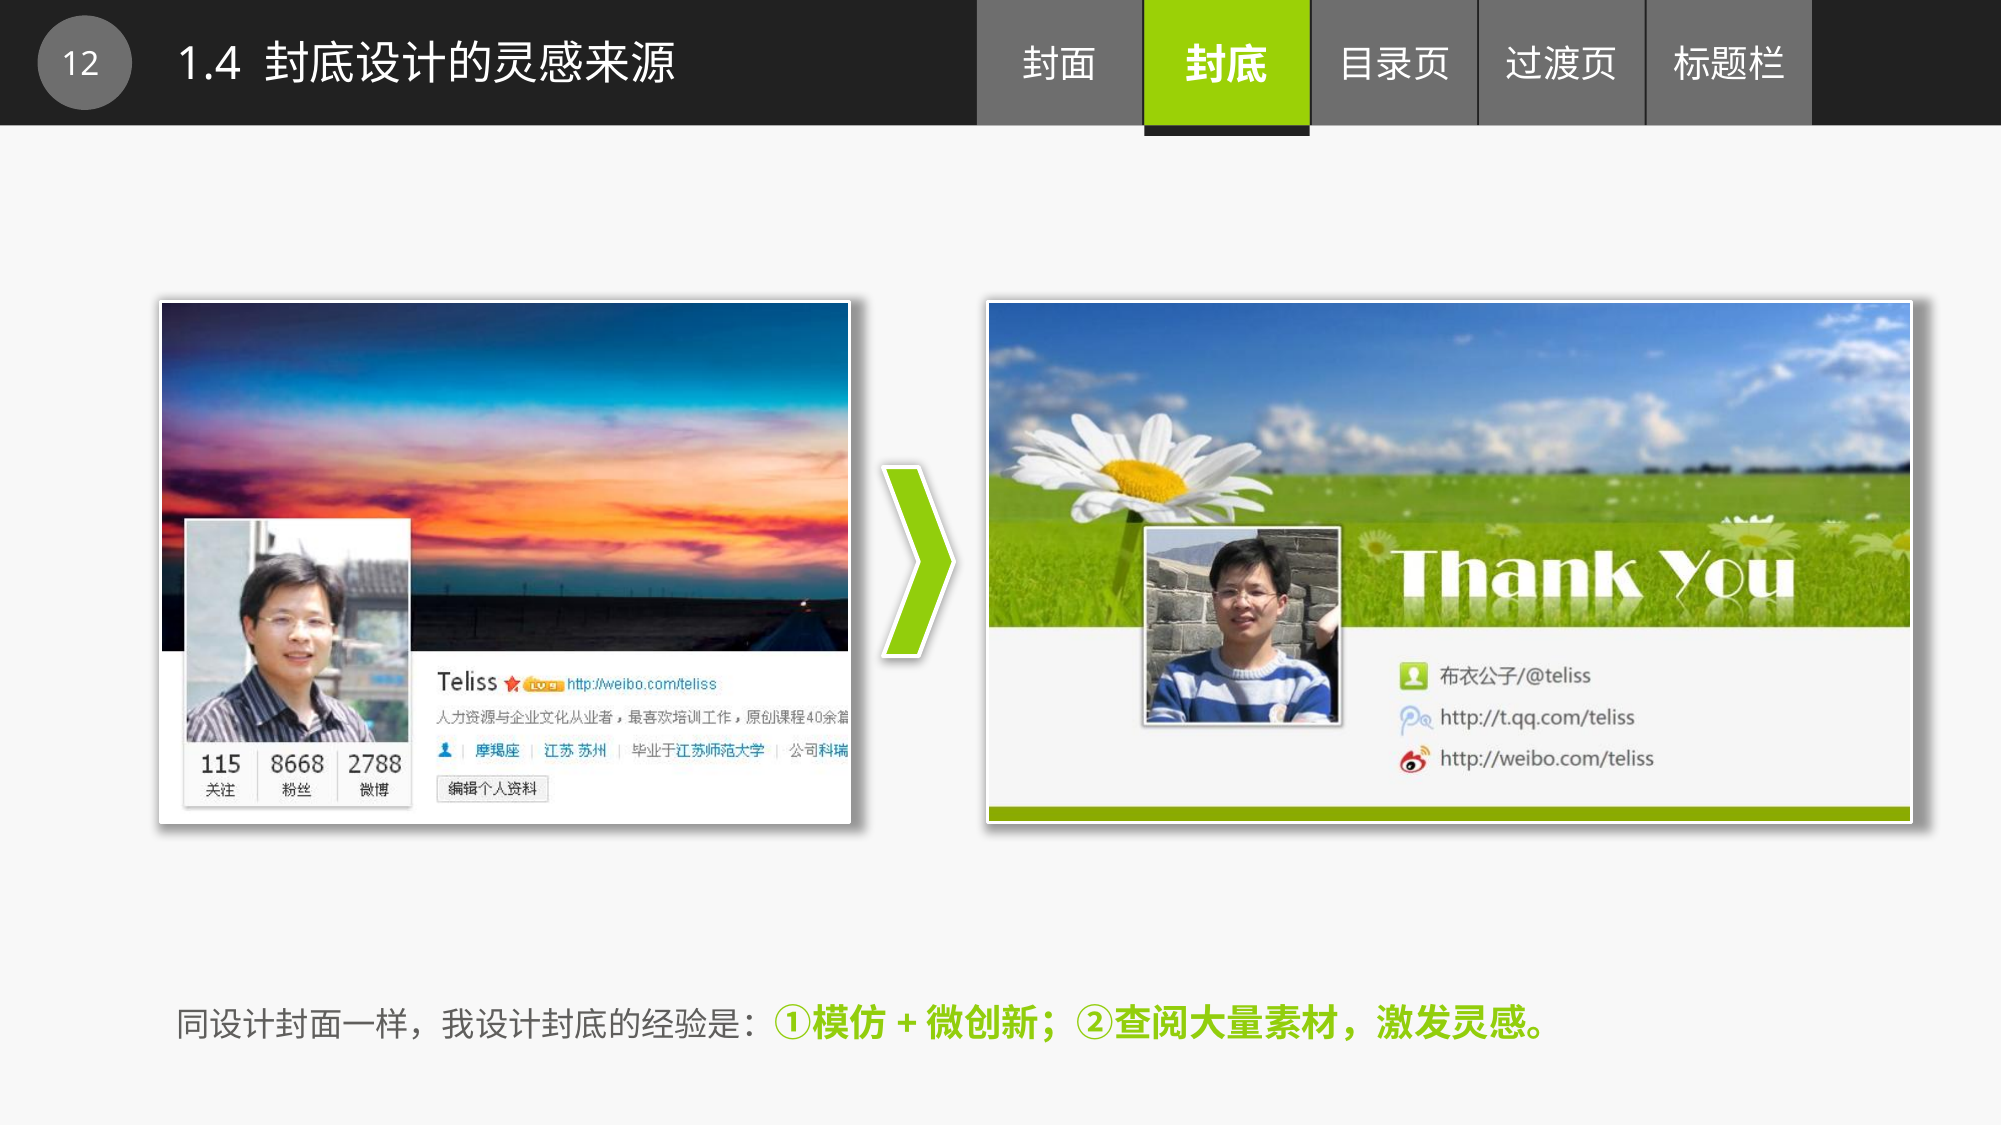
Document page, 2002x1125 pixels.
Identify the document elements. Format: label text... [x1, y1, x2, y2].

picture [988, 302, 1911, 821]
text_box [881, 465, 956, 659]
picture [161, 302, 849, 821]
text_box 同设计封面一样，我设计封底的经验是：①模仿+微创新；②查阅大量素材，激发灵感。 [161, 978, 1964, 1052]
text_box 1.4 封底设计的灵感来源 [161, 25, 977, 96]
